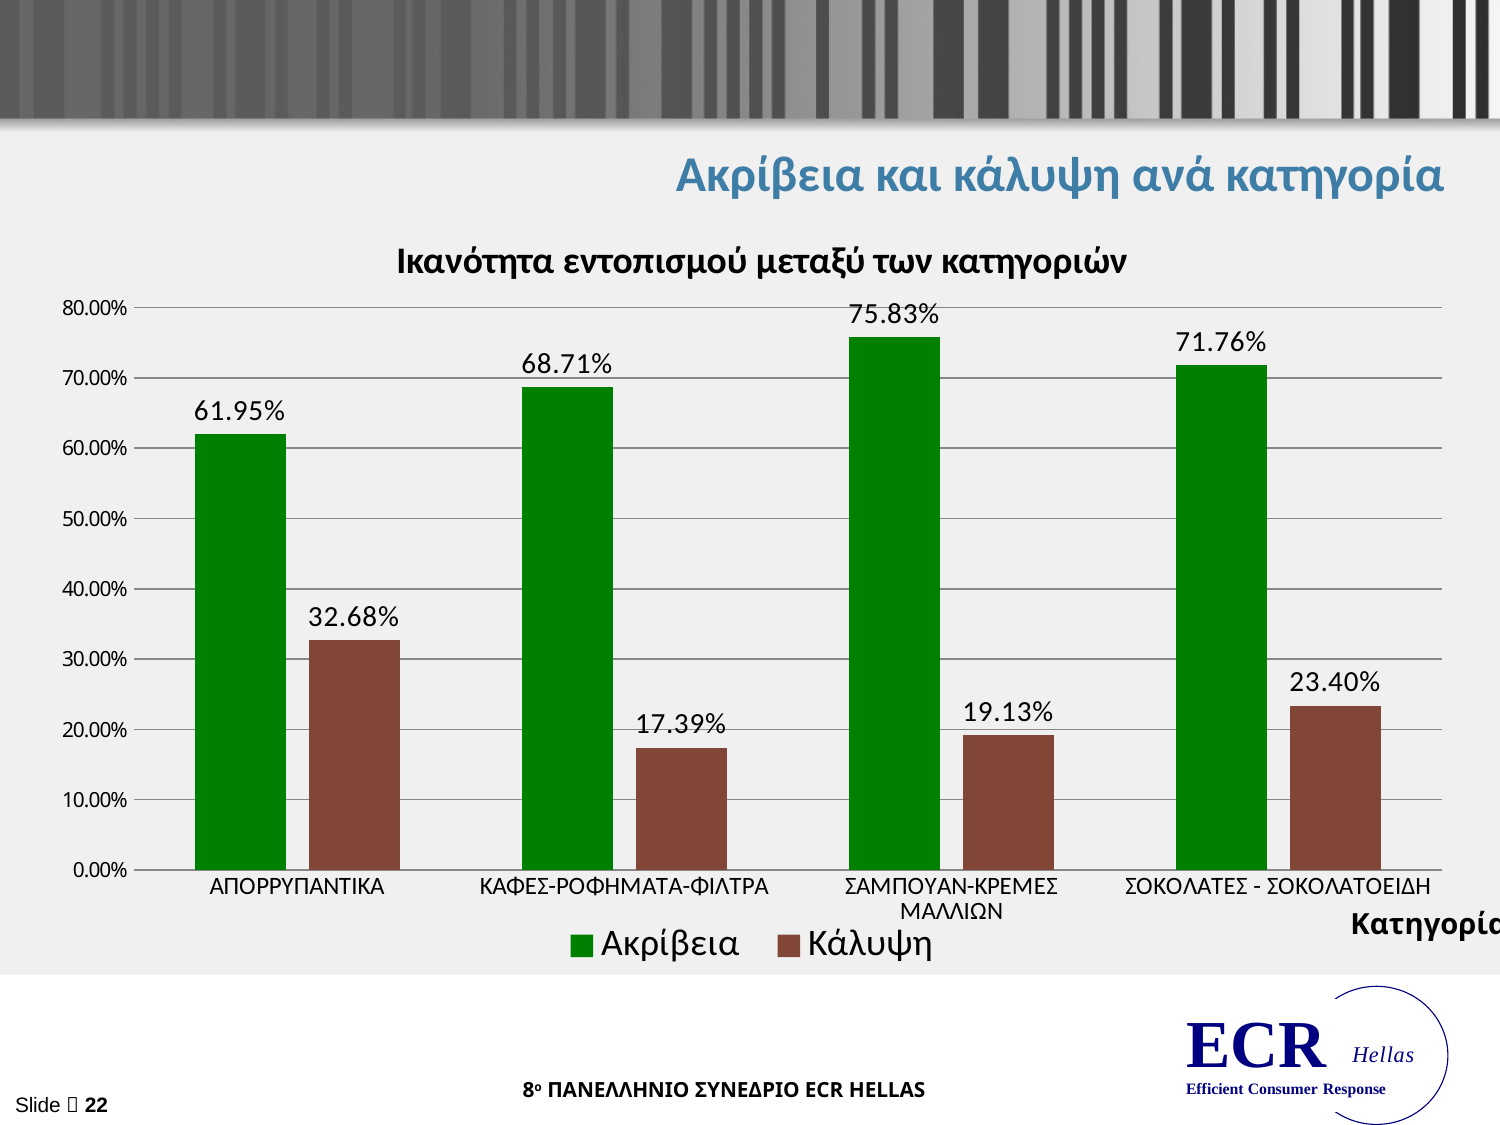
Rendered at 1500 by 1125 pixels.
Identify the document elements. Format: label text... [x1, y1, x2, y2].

chart [32, 278, 1471, 1005]
footer Slide  22 [0, 1084, 176, 1125]
picture [0, 0, 1500, 1125]
text_box Κατηγορία [1477, 897, 1492, 965]
text_box Ικανότητα εντοπισμού μεταξύ των κατηγοριών [191, 228, 1334, 277]
title Ακρίβεια και κάλυψη ανά κατηγορία [65, 138, 1445, 238]
